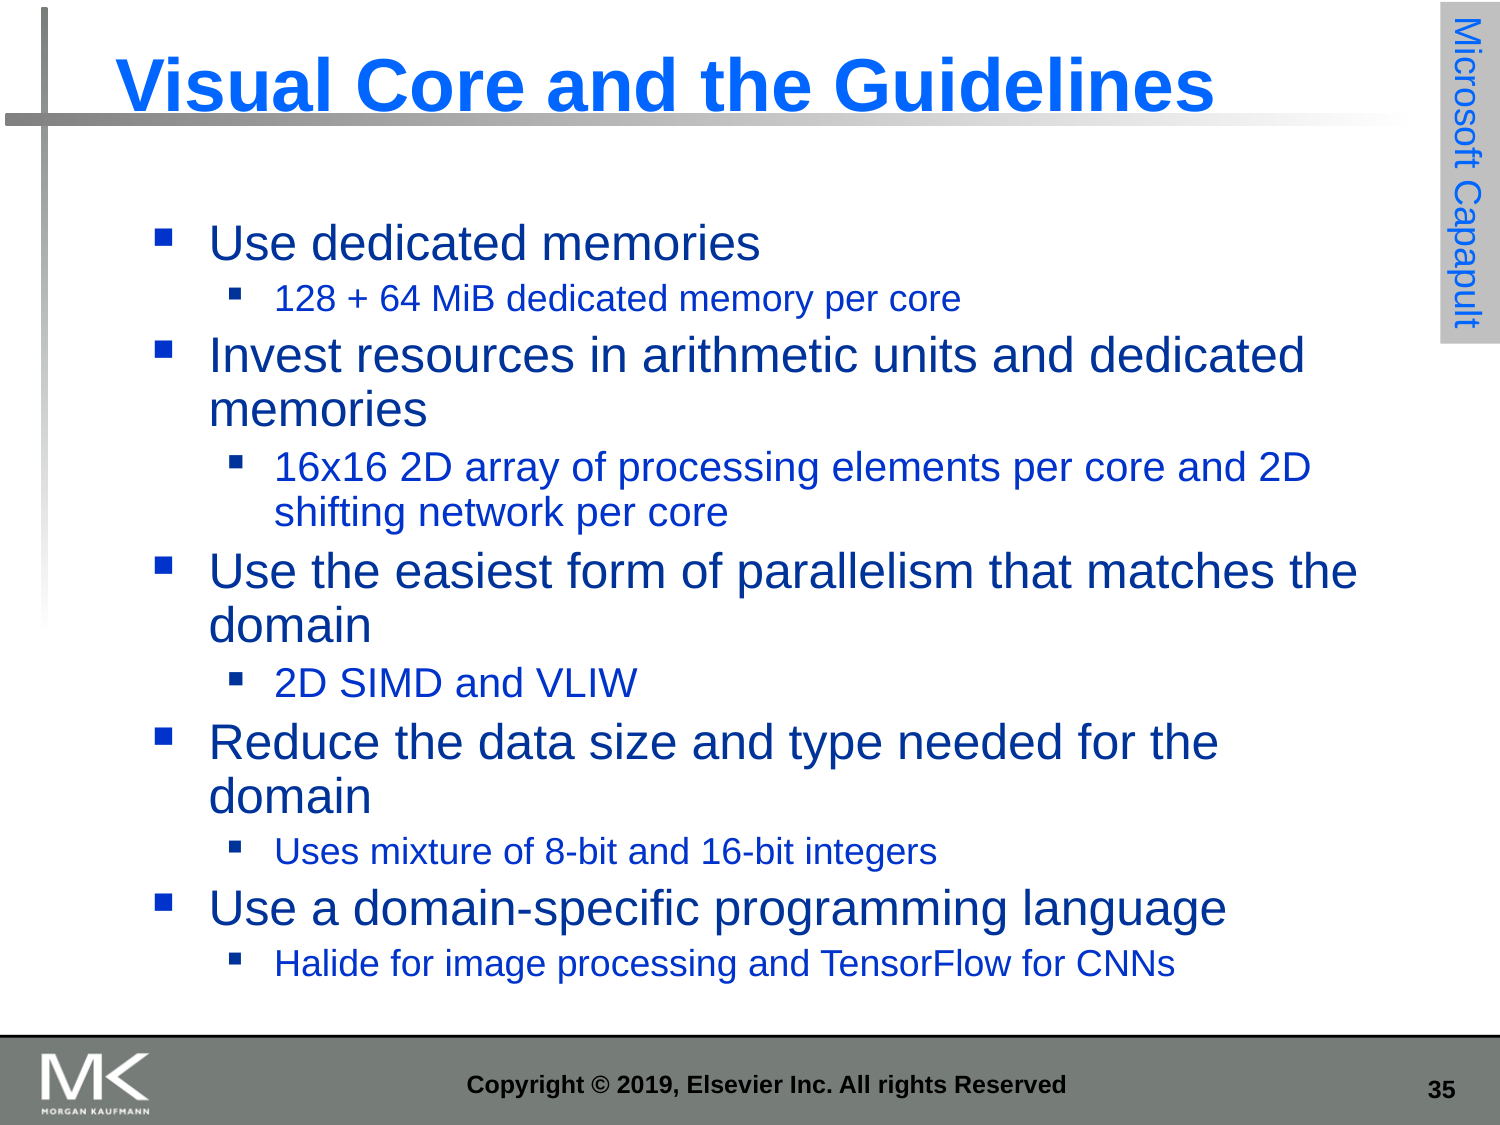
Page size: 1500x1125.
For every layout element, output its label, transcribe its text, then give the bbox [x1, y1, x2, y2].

title Visual Core and the Guidelines [100, 27, 1440, 135]
text_box Microsoft Capapult [1440, 1, 1500, 344]
picture [29, 1046, 160, 1123]
text_box [112, 184, 1469, 1024]
footer Copyright © 2019, Elsevier Inc. All rights Reserved [170, 1049, 1365, 1106]
text_box Use dedicated memories 128 + 64 MiB dedicated memory per core Invest resources in arithmetic units and dedicated memories 16x16 2D array of processing elements per core and 2D shifting network per core Use the easiest form of parallelism that matches the domain 2D SIMD and VLIW Reduce the data size and type needed for the domain Uses mixture of 8-bit and 16-bit integers Use a domain-specific programming language Halide for image processing and TensorFlow for CNNs [137, 209, 1409, 1049]
